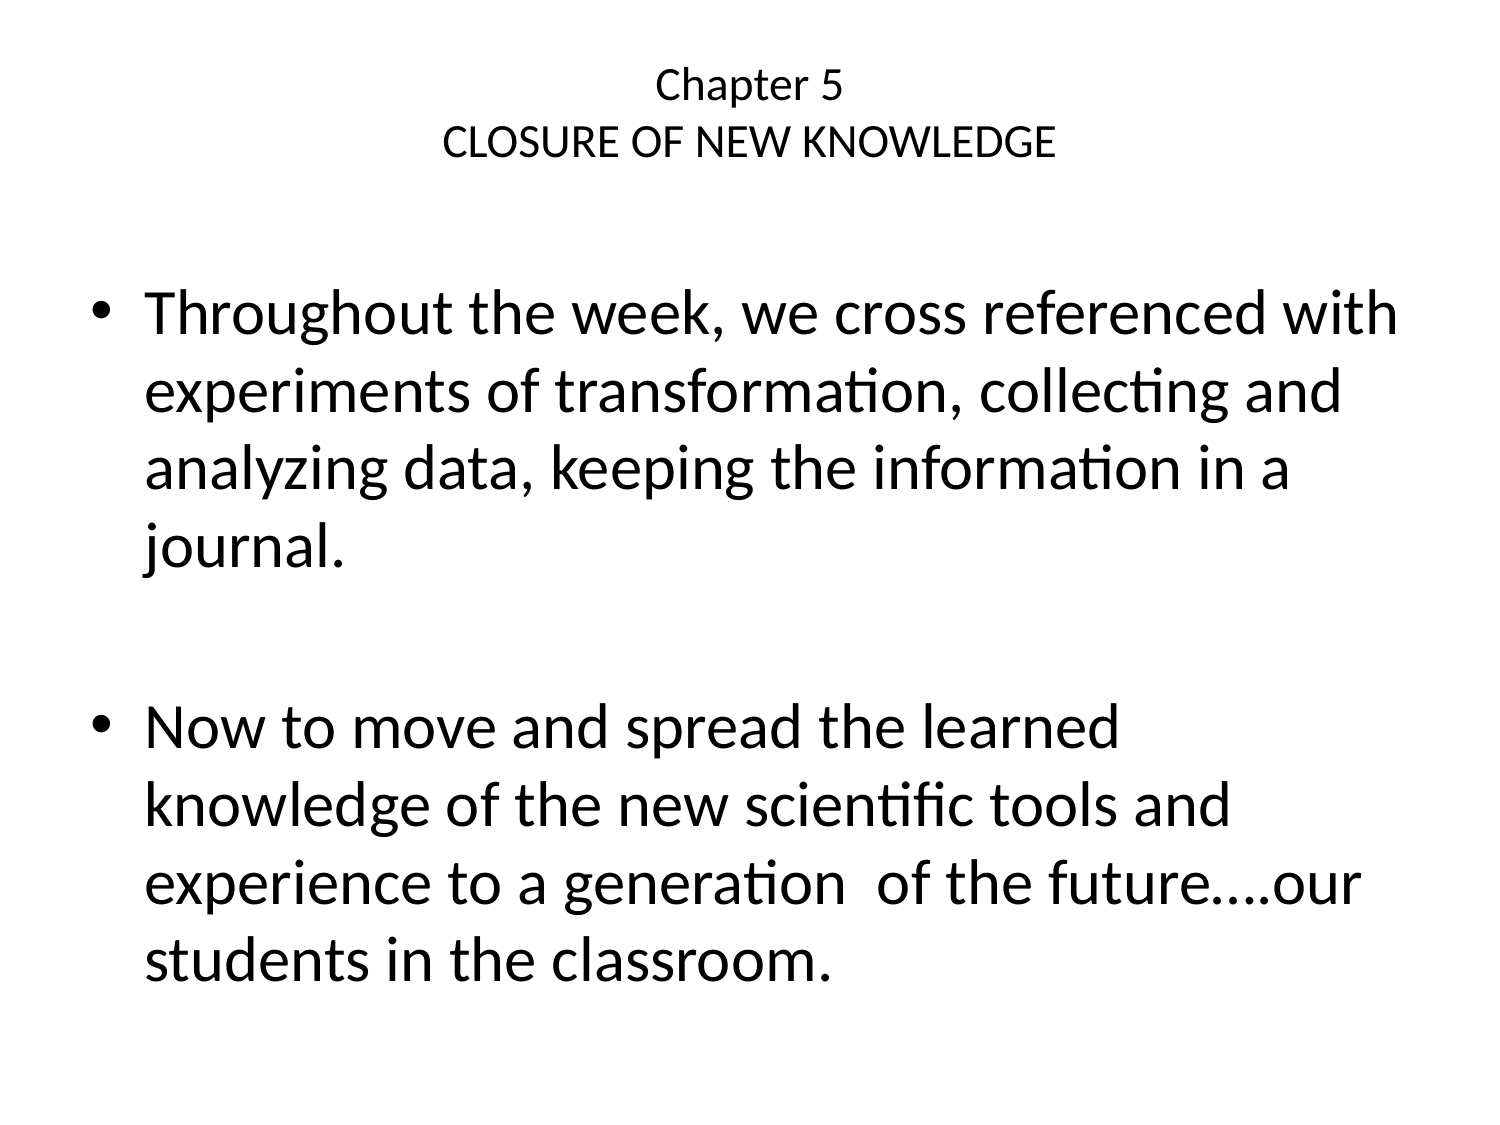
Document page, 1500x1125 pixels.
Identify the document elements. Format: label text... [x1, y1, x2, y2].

list Throughout the week, we cross referenced with experiments of transformation, collecting and analyzing data, keeping the information in a journal. Now to move and spread the learned knowledge of the new scientific tools and experience to a generation of the future….our students in the classroom. [75, 262, 1425, 1005]
title Chapter 5 CLOSURE OF NEW KNOWLEDGE [75, 45, 1425, 233]
